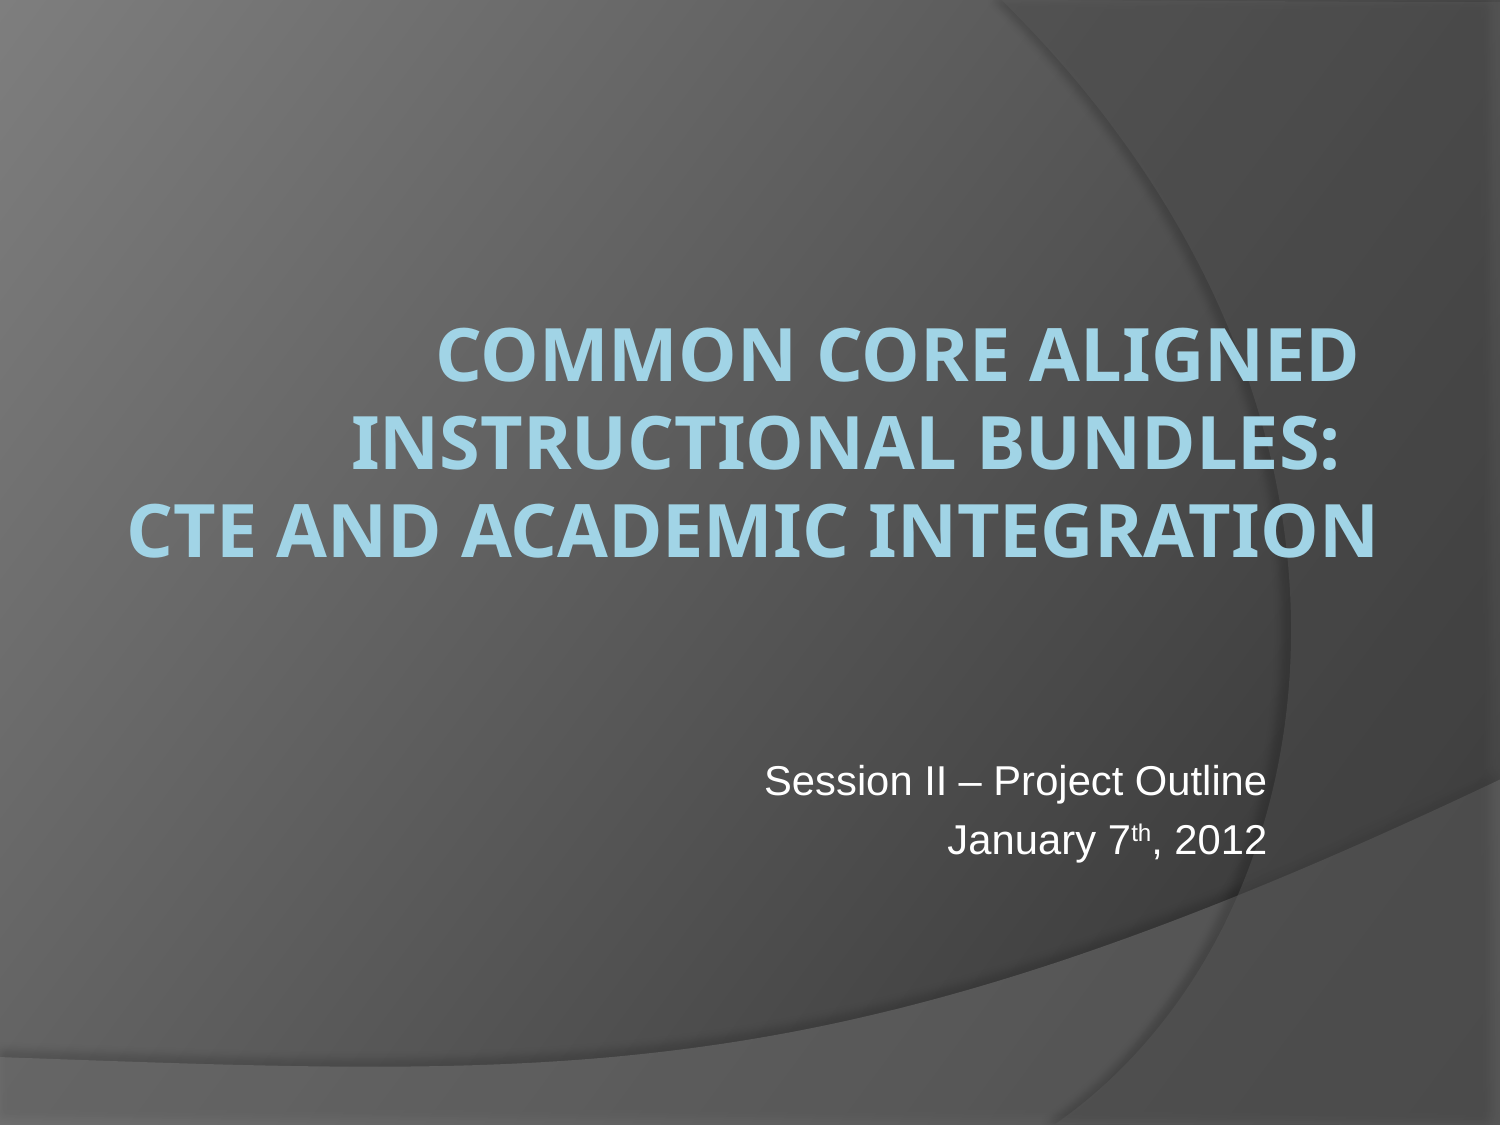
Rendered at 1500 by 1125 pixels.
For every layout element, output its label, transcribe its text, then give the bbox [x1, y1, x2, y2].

title Common Core Aligned Instructional Bundles: CTE and Academic Integration [112, 299, 1388, 591]
subtitle Session II – Project Outline January 7th, 2012 [225, 637, 1275, 863]
